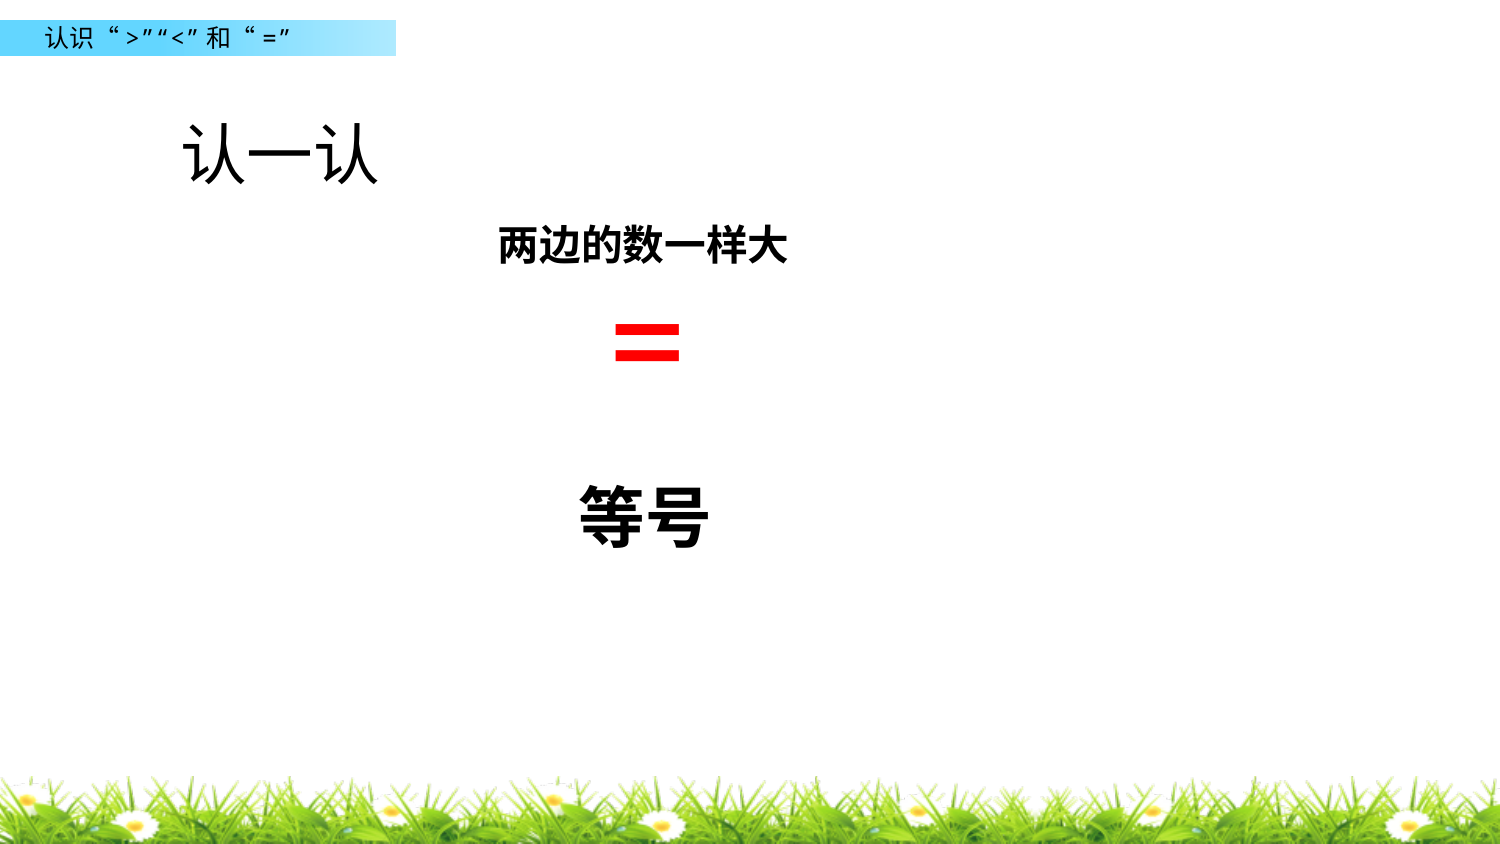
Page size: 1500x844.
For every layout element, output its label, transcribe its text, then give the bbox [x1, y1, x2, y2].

text_box = [591, 276, 704, 426]
text_box 等号 [563, 468, 727, 564]
picture [0, 776, 1500, 844]
text_box 认一认 [165, 105, 396, 201]
text_box 两边的数一样大 [482, 210, 805, 276]
